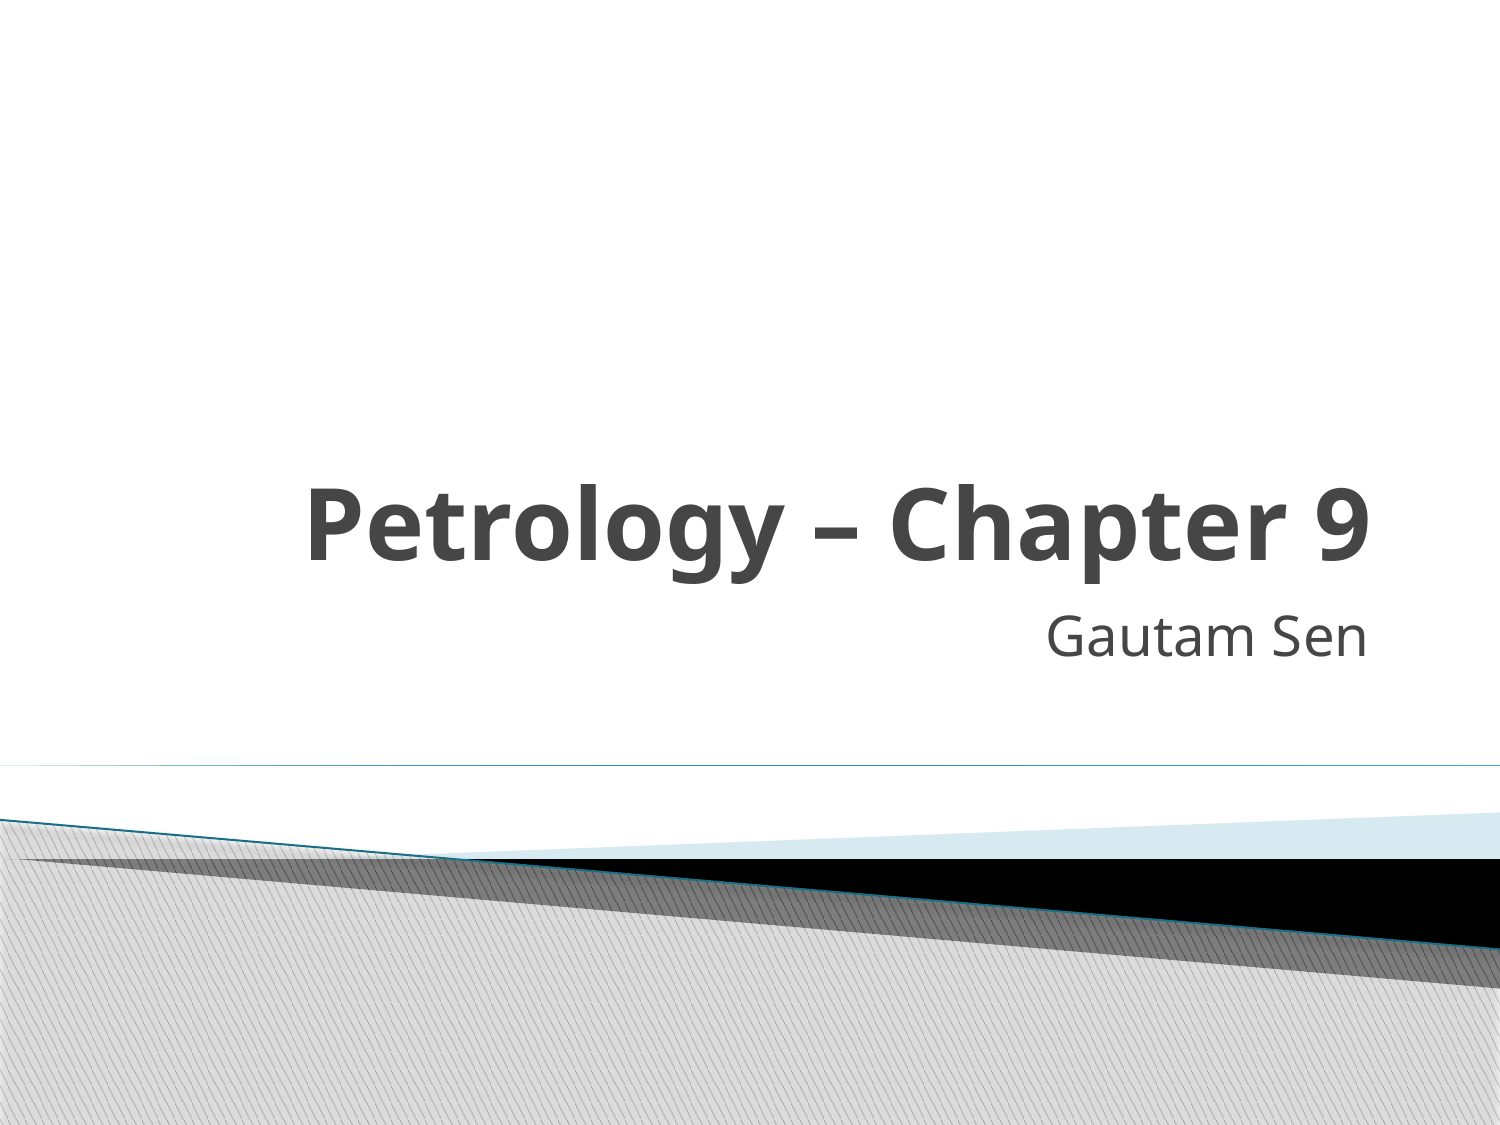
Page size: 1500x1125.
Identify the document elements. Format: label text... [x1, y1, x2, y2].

title Petrology – Chapter 9 [112, 287, 1388, 588]
picture [5, 859, 1500, 989]
subtitle Gautam Sen [112, 592, 1388, 790]
